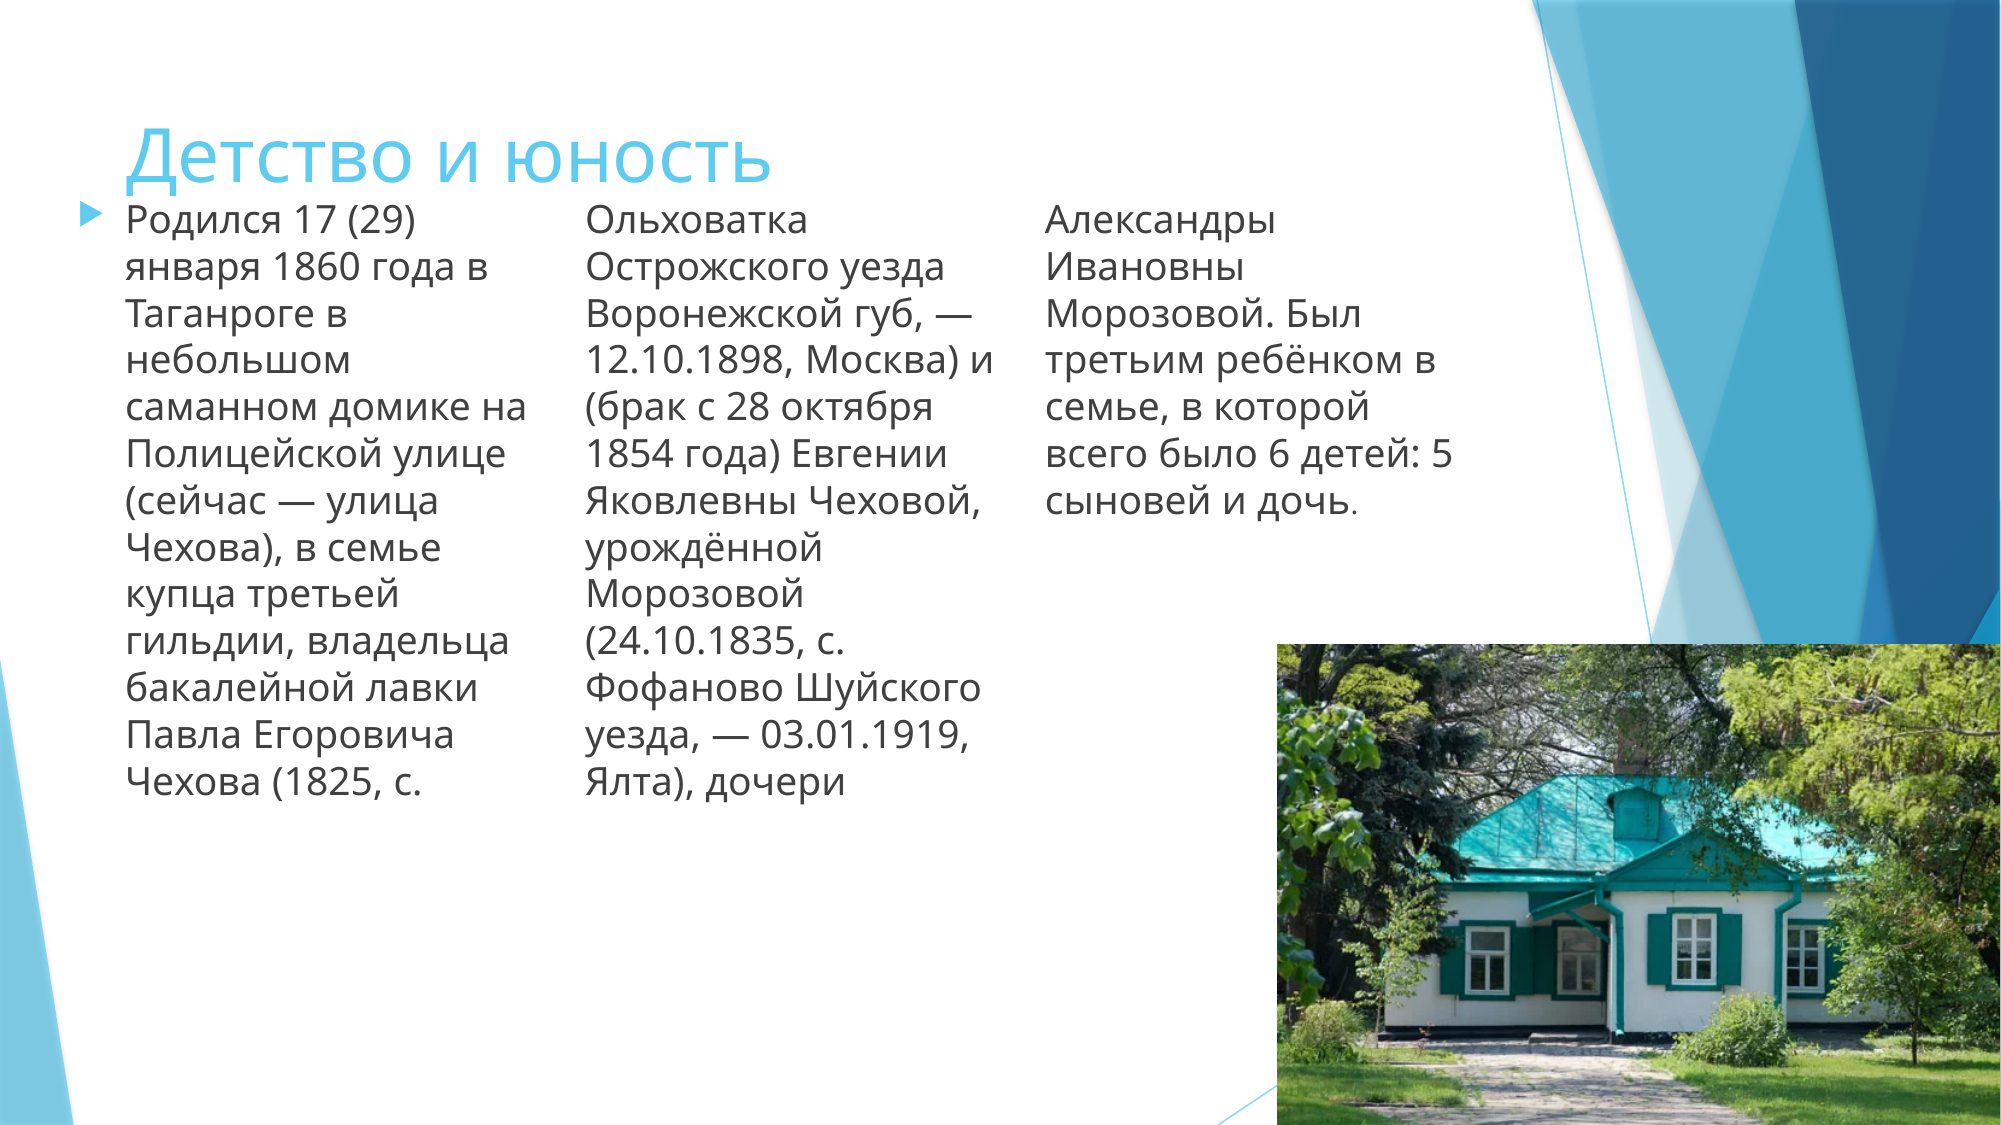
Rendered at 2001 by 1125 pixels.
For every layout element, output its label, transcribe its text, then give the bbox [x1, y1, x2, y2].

picture [1276, 643, 2000, 1125]
title Детство и юность [111, 99, 1522, 317]
list Родился 17 (29) января 1860 года в Таганроге в небольшом саманном домике на Полицейской улице (сейчас — улица Чехова), в семье купца третьей гильдии, владельца бакалейной лавки Павла Егоровича Чехова (1825, с. Ольховатка Острожского уезда Воронежской губ, — 12.10.1898, Москва) и (брак с 28 октября 1854 года) Евгении Яковлевны Чеховой, урождённой Морозовой (24.10.1835, с. Фофаново Шуйского уезда, — 03.01.1919, Ялта), дочери Александры Ивановны Морозовой. Был третьим ребёнком в семье, в которой всего было 6 детей: 5 сыновей и дочь. [62, 187, 1473, 824]
